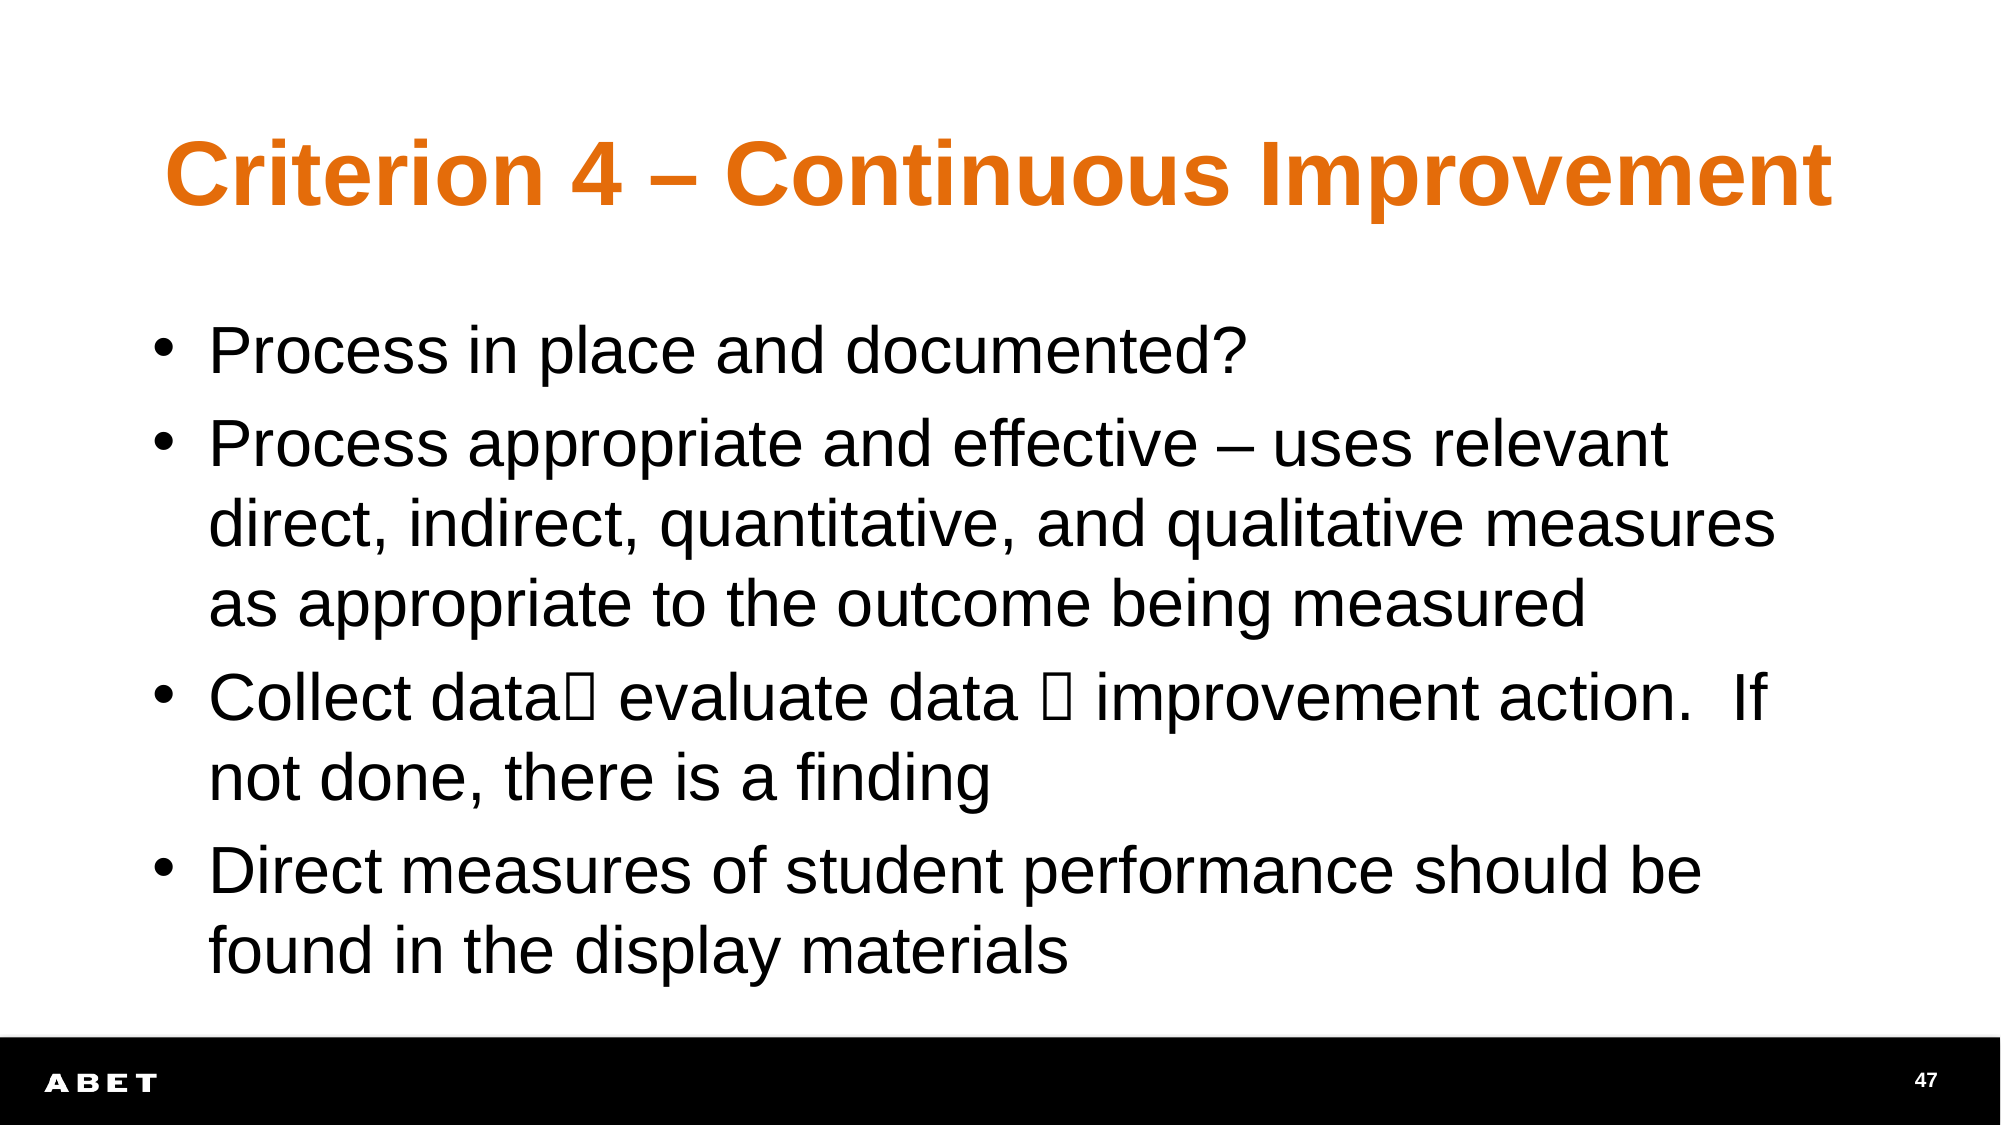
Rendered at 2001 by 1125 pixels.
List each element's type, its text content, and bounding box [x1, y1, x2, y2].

picture [16, 1052, 184, 1113]
list Process in place and documented? Process appropriate and effective – uses relevant direct, indirect, quantitative, and qualitative measures as appropriate to the outcome being measured Collect data evaluate data  improvement action. If not done, there is a finding Direct measures of student performance should be found in the display materials [137, 299, 1863, 1014]
title Criterion 4 – Continuous Improvement [137, 59, 1863, 278]
